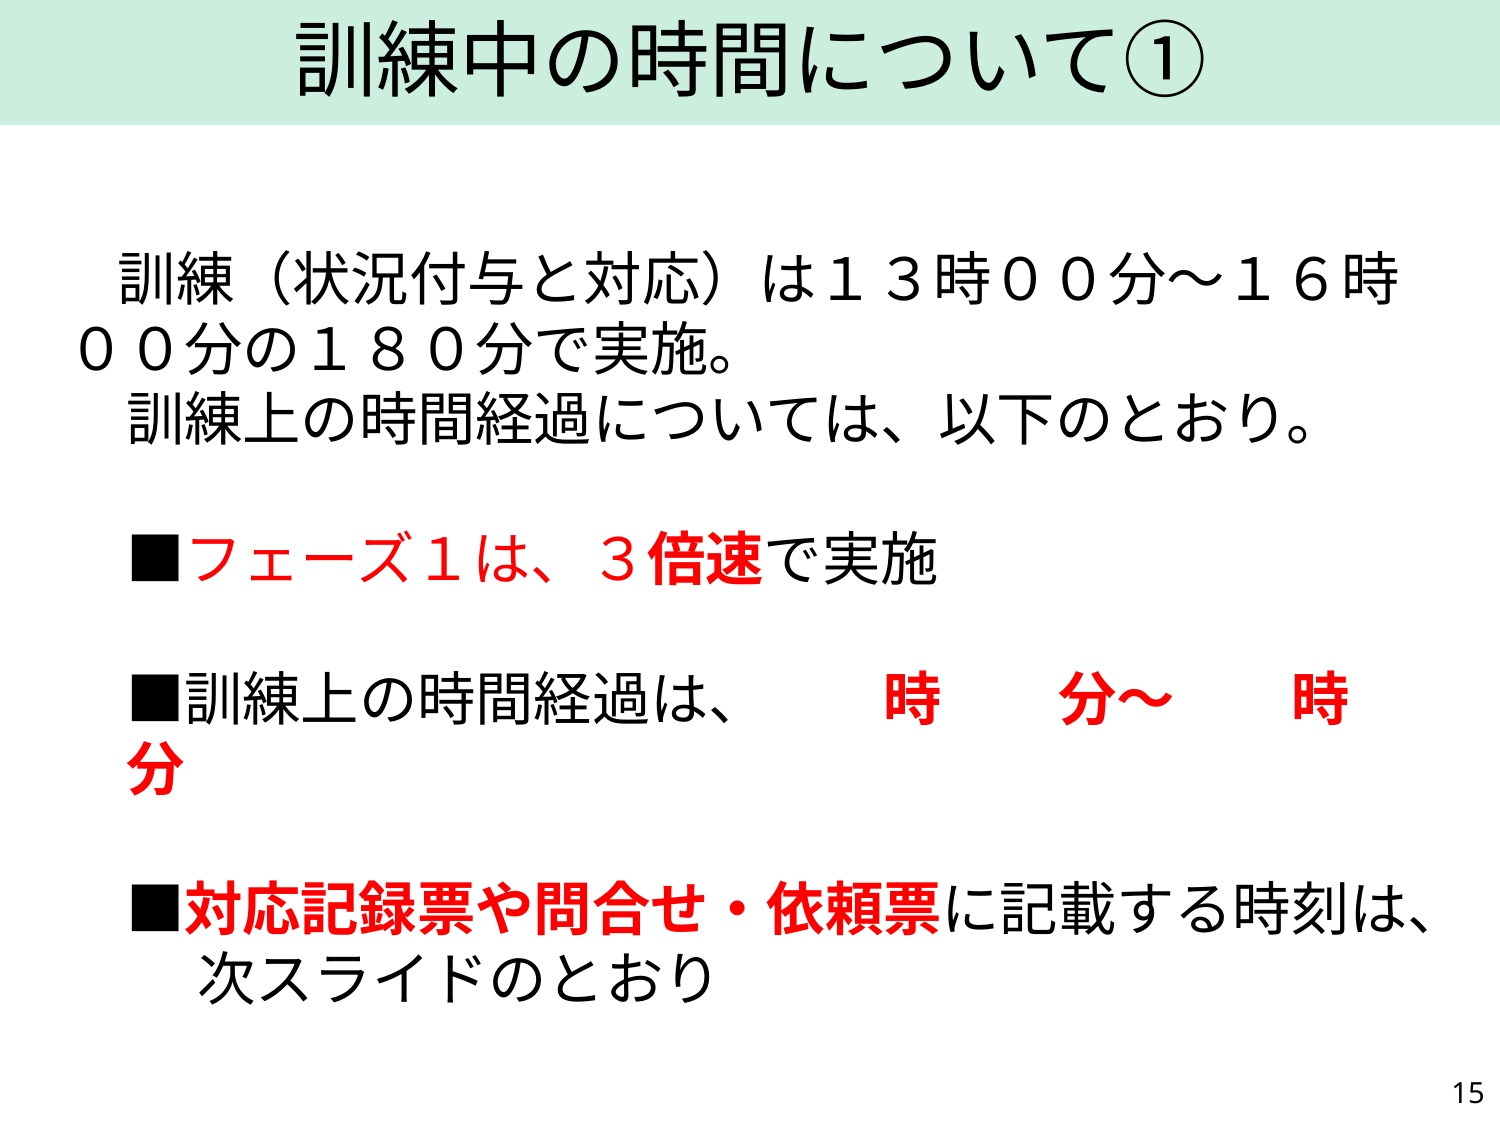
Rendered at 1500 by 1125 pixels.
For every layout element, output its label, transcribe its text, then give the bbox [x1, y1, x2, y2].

slide_number 14 [1187, 1066, 1500, 1125]
text_box 訓練（状況付与と対応）は１３時００分～１６時００分の１８０分で実施。 訓練上の時間経過については、以下のとおり。 ■フェーズ１は、３倍速で実施 ■訓練上の時間経過は、 時 分～ 時 分 ■対応記録票や問合せ・依頼票に記載する時刻は、 次スライドのとおり [53, 235, 1447, 1020]
text_box 訓練中の時間について① [0, 0, 1500, 126]
